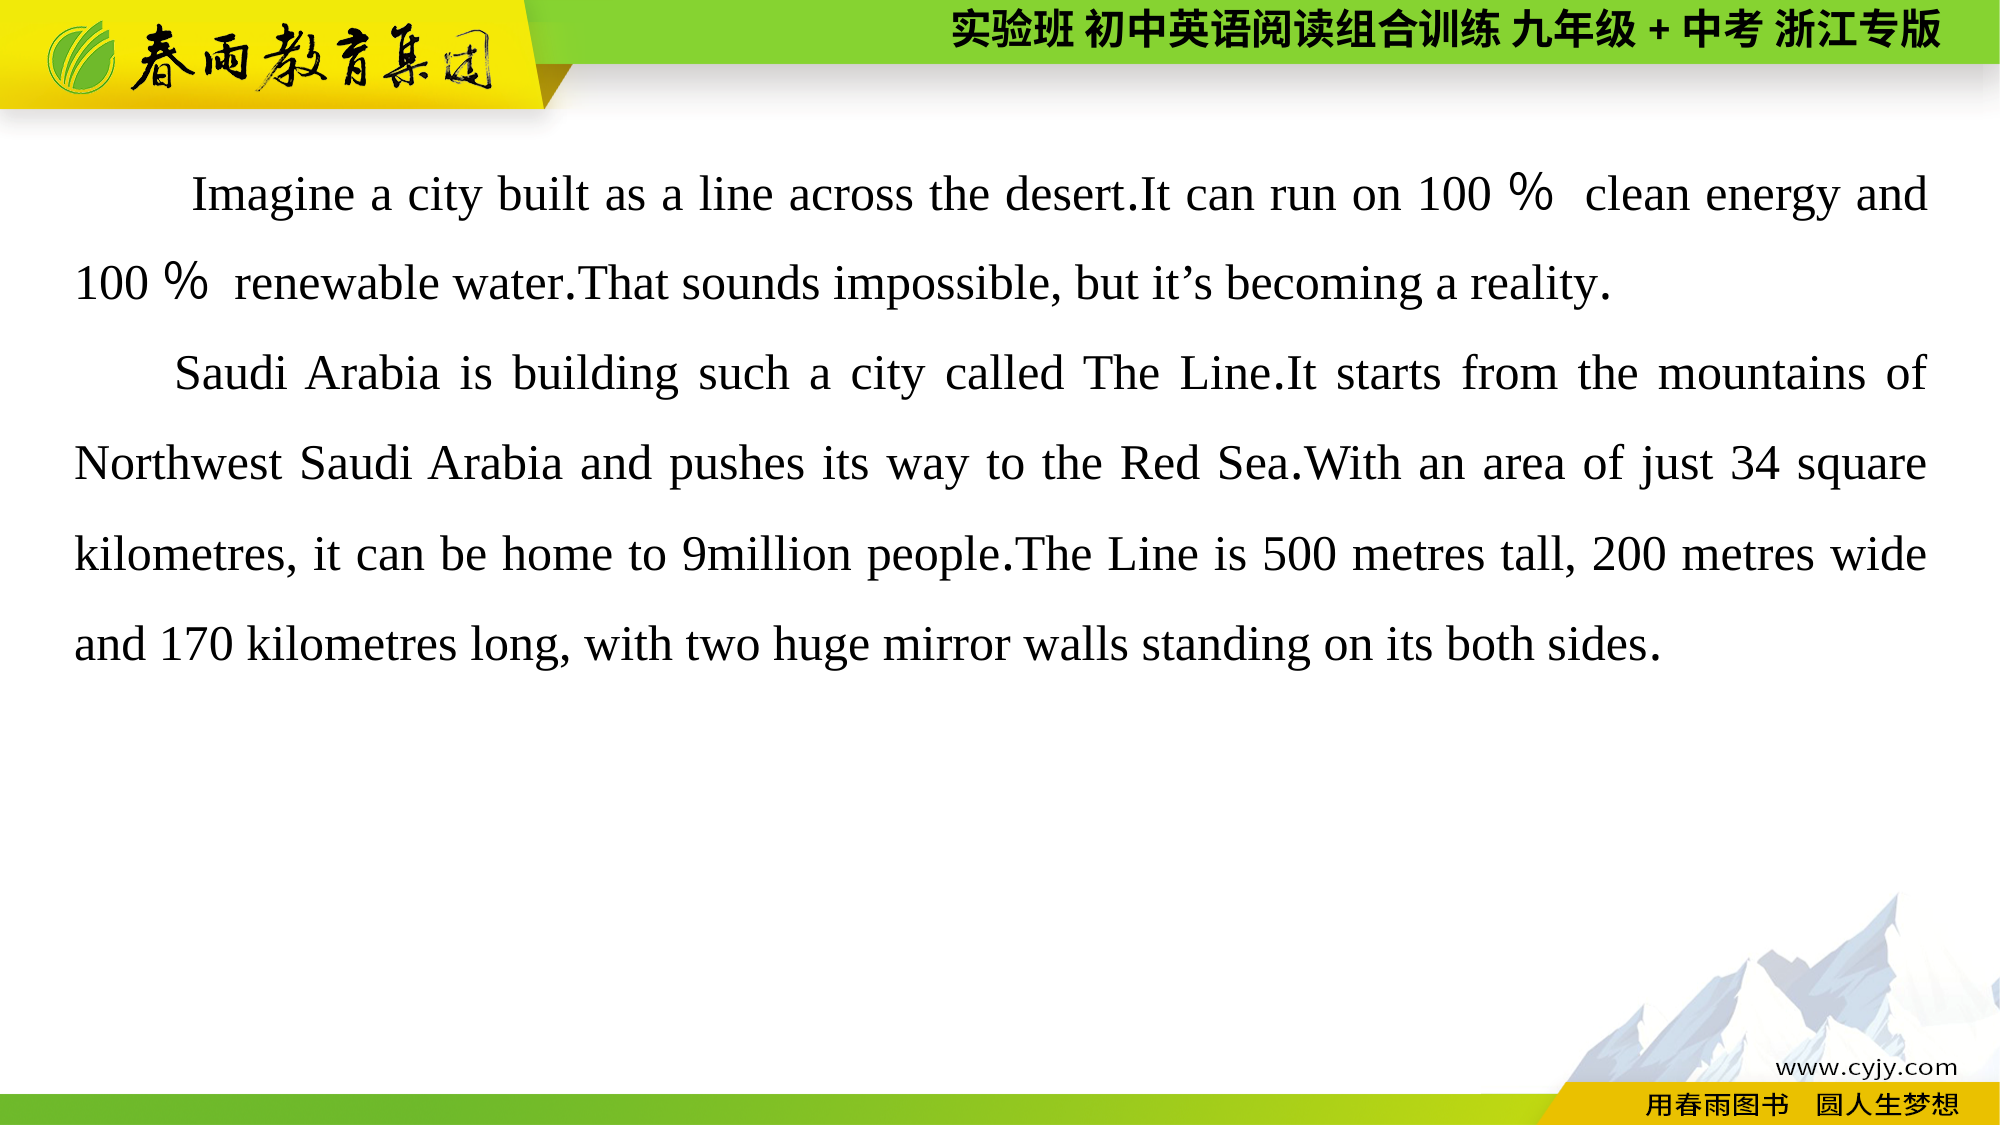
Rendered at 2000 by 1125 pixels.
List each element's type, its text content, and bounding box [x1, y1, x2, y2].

list Imagine a city built as a line across the desert.It can run on 100％ clean energy and 100％ renewable water.That sounds impossible, but it’s becoming a reality. Saudi Arabia is building such a city called The Line.It starts from the mountains of Northwest Saudi Arabia and pushes its way to the Red Sea.With an area of just 34 square kilometres, it can be home to 9million people.The Line is 500 metres tall, 200 metres wide and 170 kilometres long, with two huge mirror walls standing on its both sides. [59, 122, 1944, 672]
picture [0, 0, 2000, 1125]
